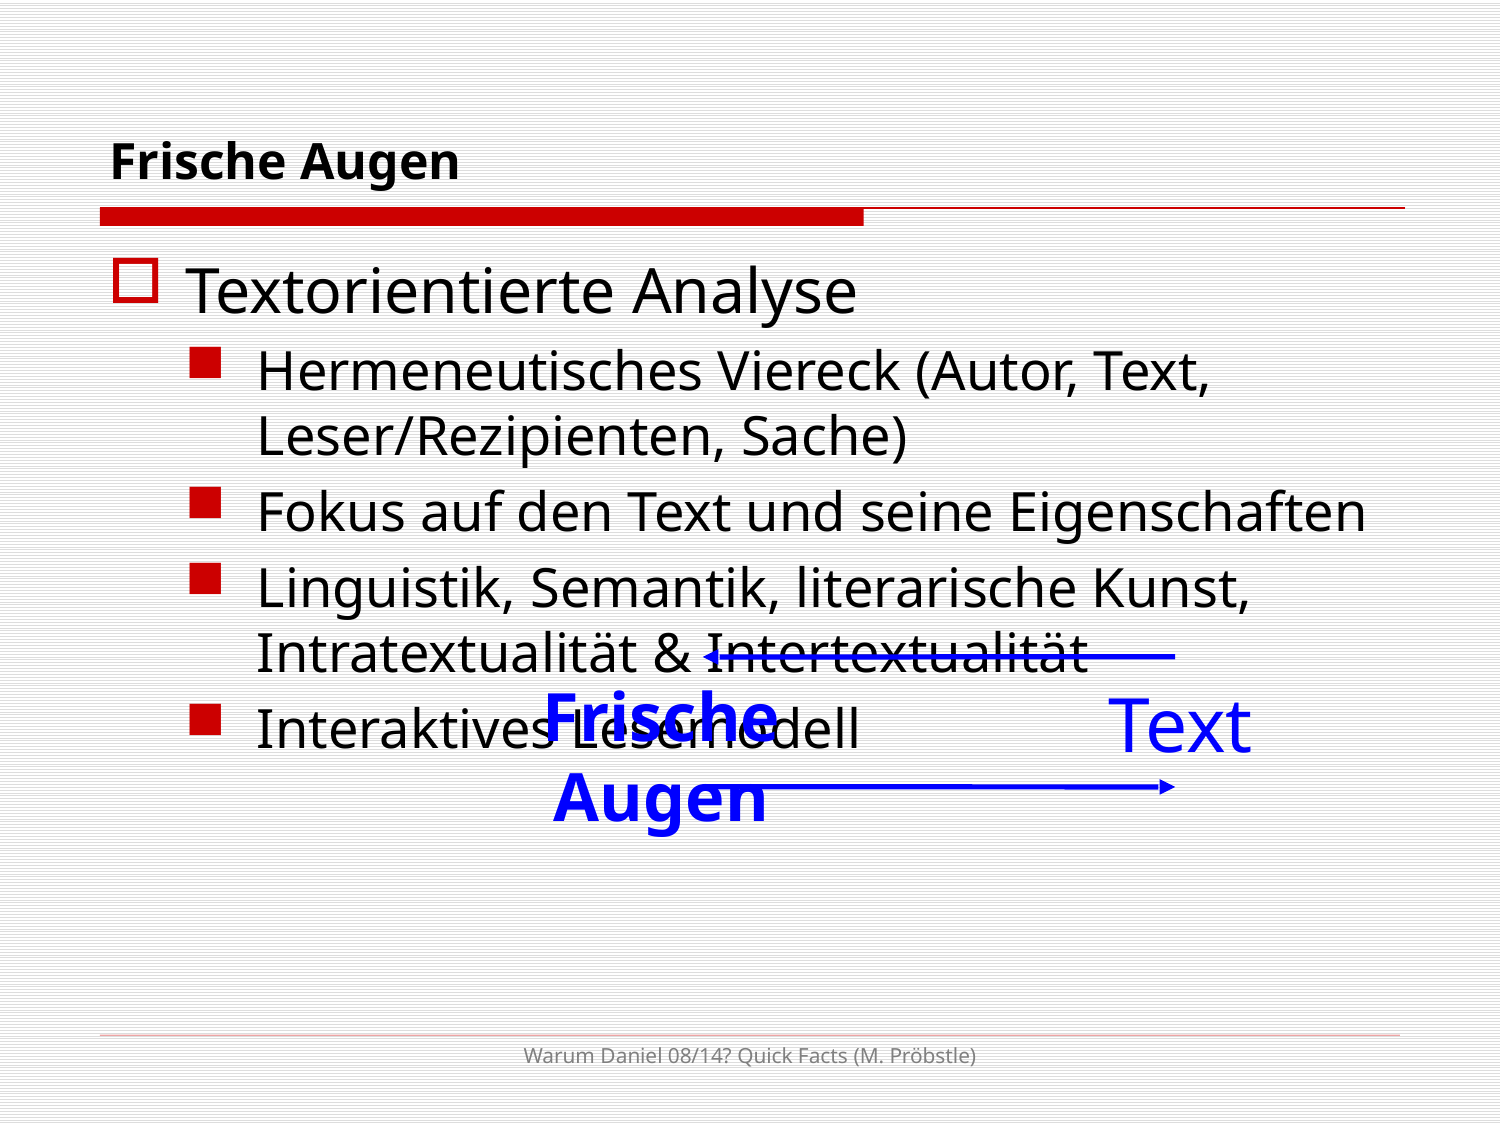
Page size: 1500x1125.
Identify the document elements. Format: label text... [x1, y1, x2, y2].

footer Warum Daniel 08/14? Quick Facts (M. Pröbstle) [419, 1035, 1081, 1103]
list Textorientierte Analyse Hermeneutisches Viereck (Autor, Text, Leser/Rezipienten, Sache) Fokus auf den Text und seine Eigenschaften Linguistik, Semantik, literarische Kunst, Intratextualität & Intertextualität Interaktives Lesemodell [92, 243, 1436, 988]
title Frische Augen [94, 50, 1407, 197]
text_box Text [1021, 669, 1341, 775]
text_box Frische Augen [419, 667, 904, 842]
